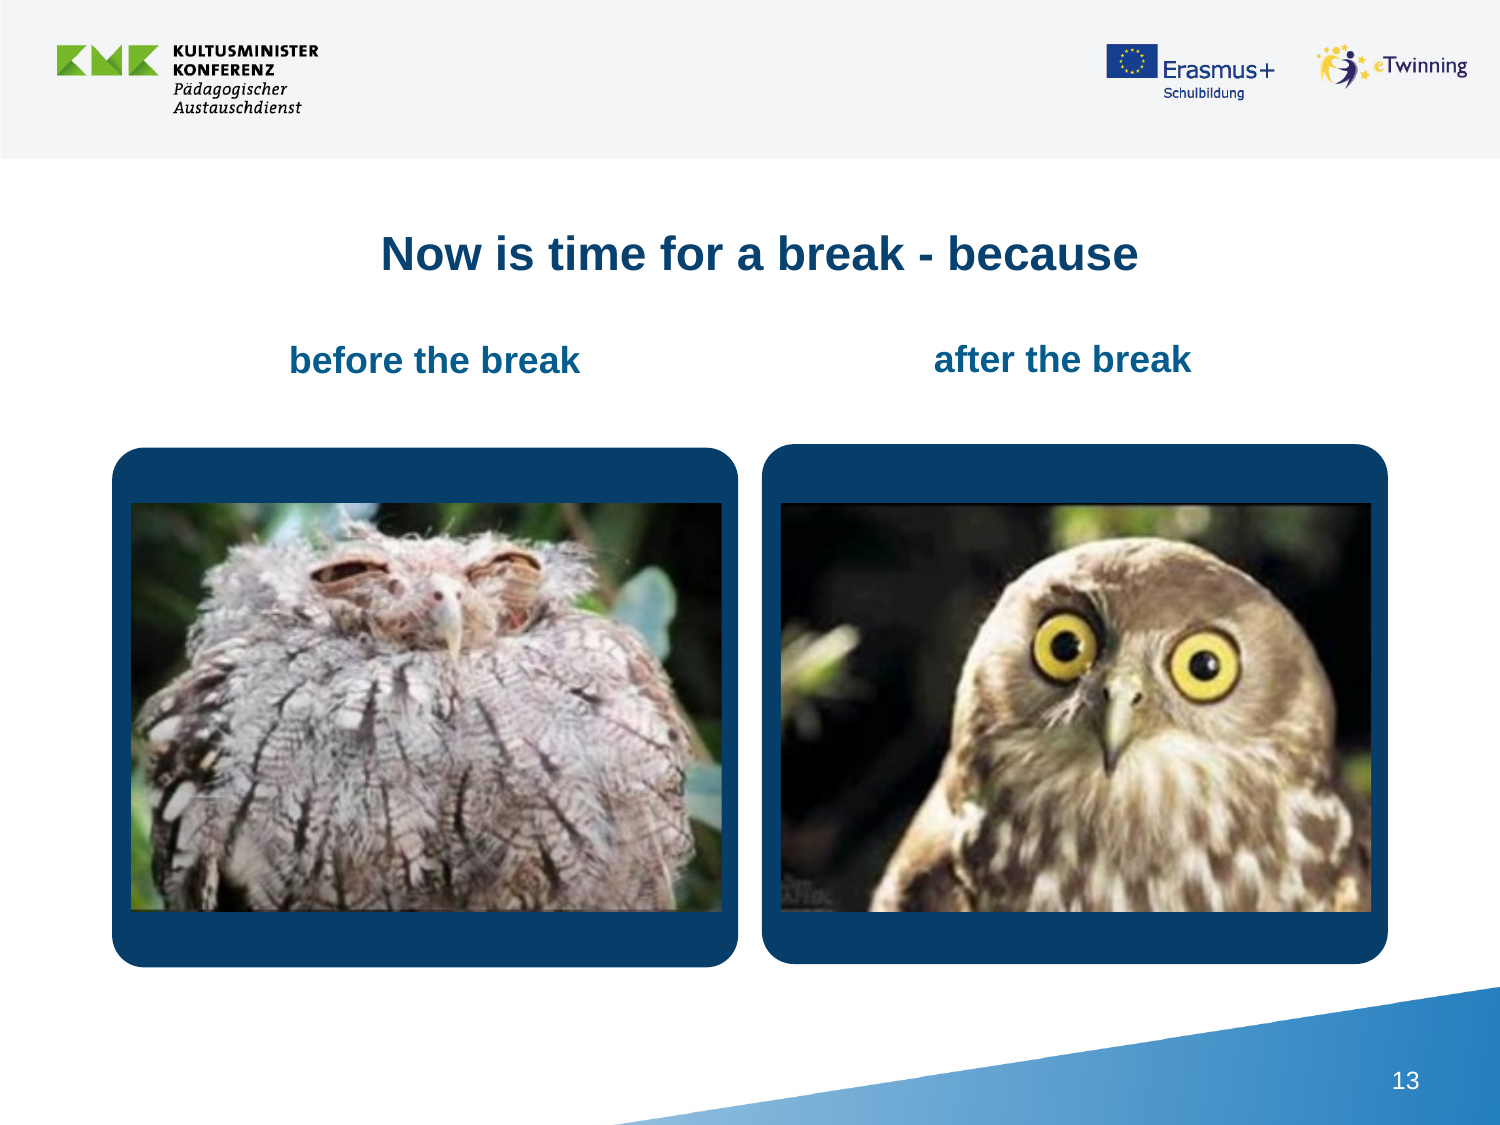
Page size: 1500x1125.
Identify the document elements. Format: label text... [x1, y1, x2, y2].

text_box Now is time for a break - because [139, 215, 1382, 329]
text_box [111, 328, 739, 968]
picture [0, 0, 1500, 1125]
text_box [761, 327, 1389, 965]
